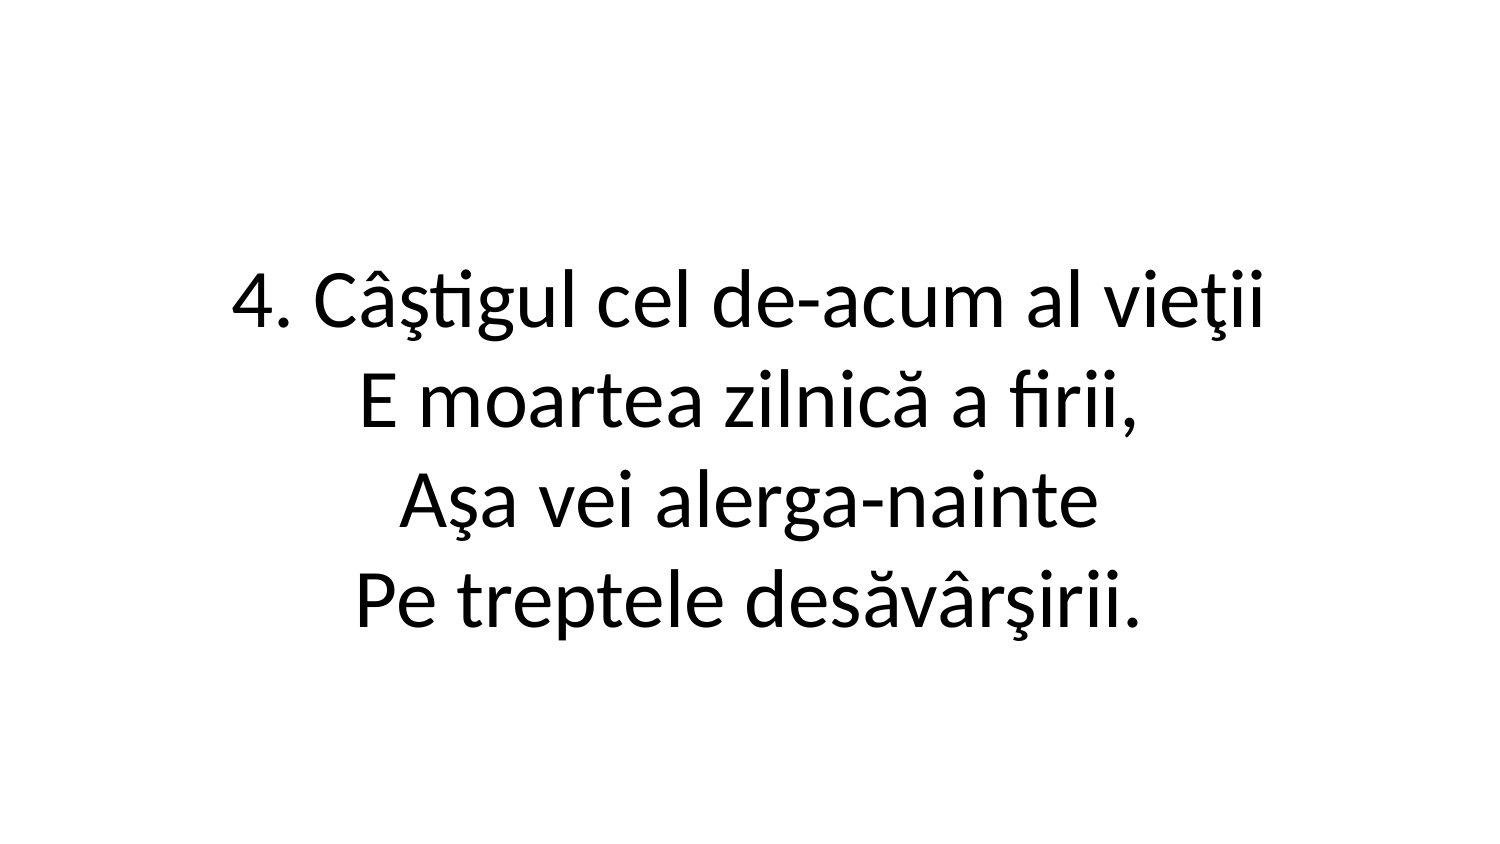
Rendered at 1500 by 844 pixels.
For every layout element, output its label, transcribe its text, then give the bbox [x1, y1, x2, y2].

text_box 4. Câştigul cel de-acum al vieţii E moartea zilnică a firii, Aşa vei alerga-nainte Pe treptele desăvârşirii. [216, 192, 1283, 652]
